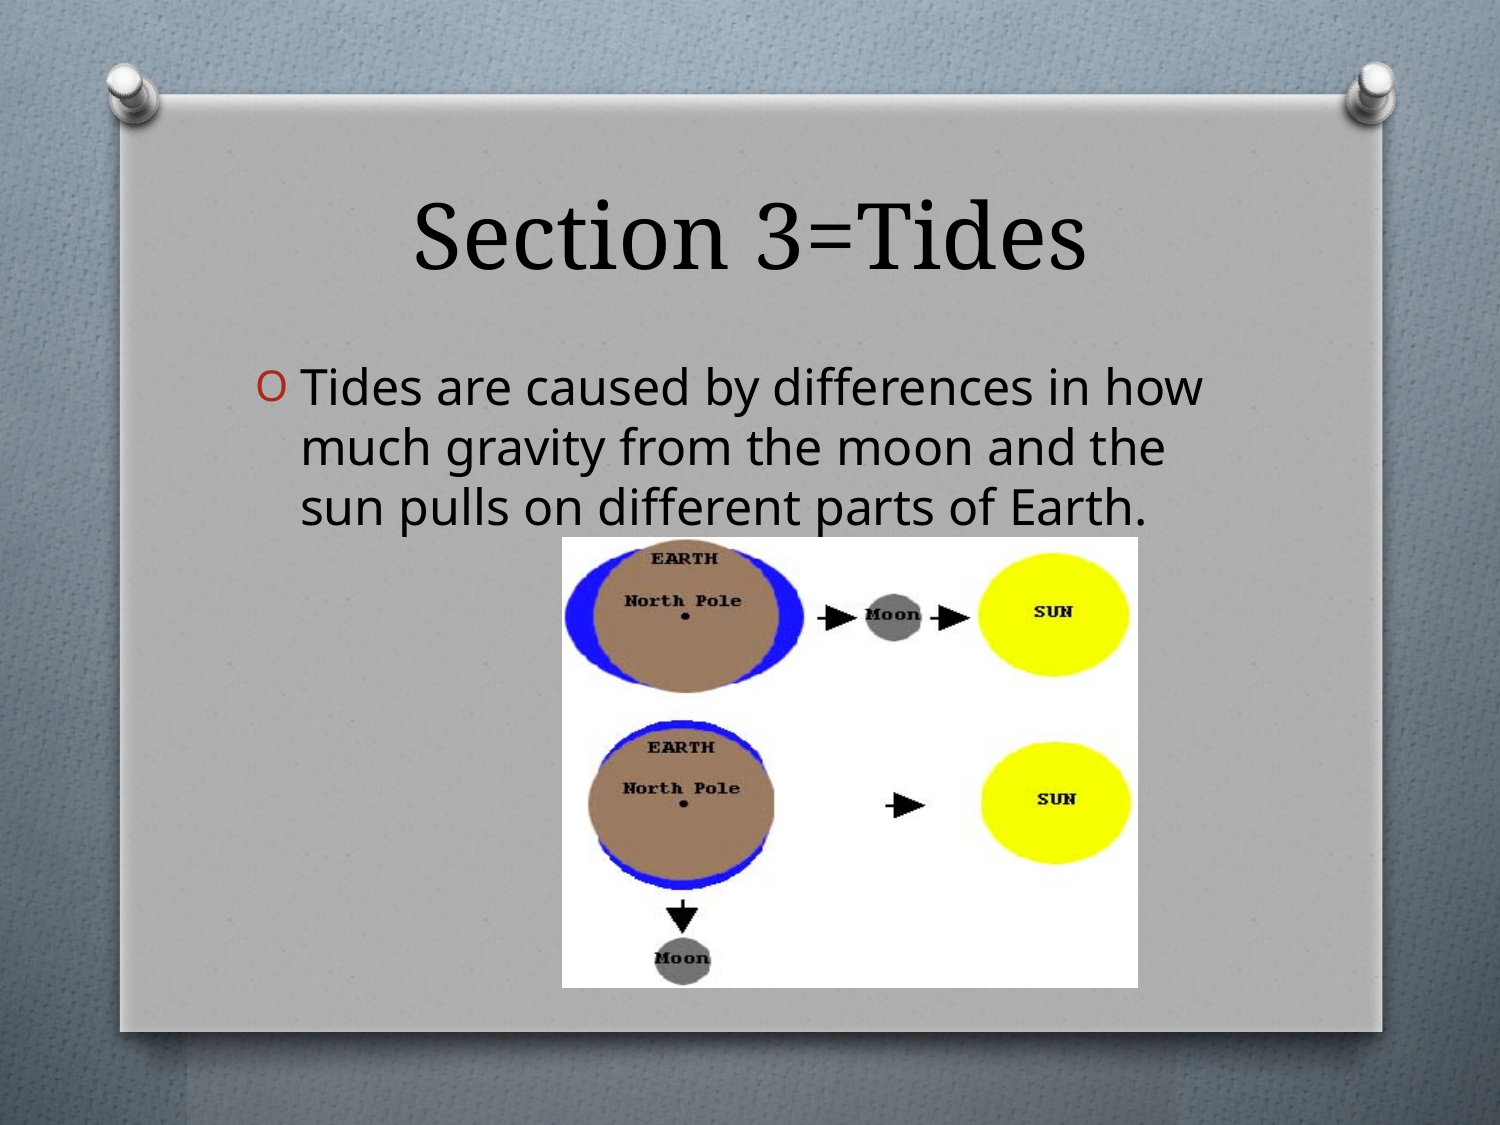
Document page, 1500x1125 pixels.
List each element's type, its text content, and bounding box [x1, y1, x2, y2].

list Tides are caused by differences in how much gravity from the moon and the sun pulls on different parts of Earth. [240, 347, 1257, 939]
picture [1317, 35, 1439, 156]
picture [75, 29, 198, 153]
title Section 3=Tides [179, 134, 1323, 332]
picture [562, 537, 1138, 988]
